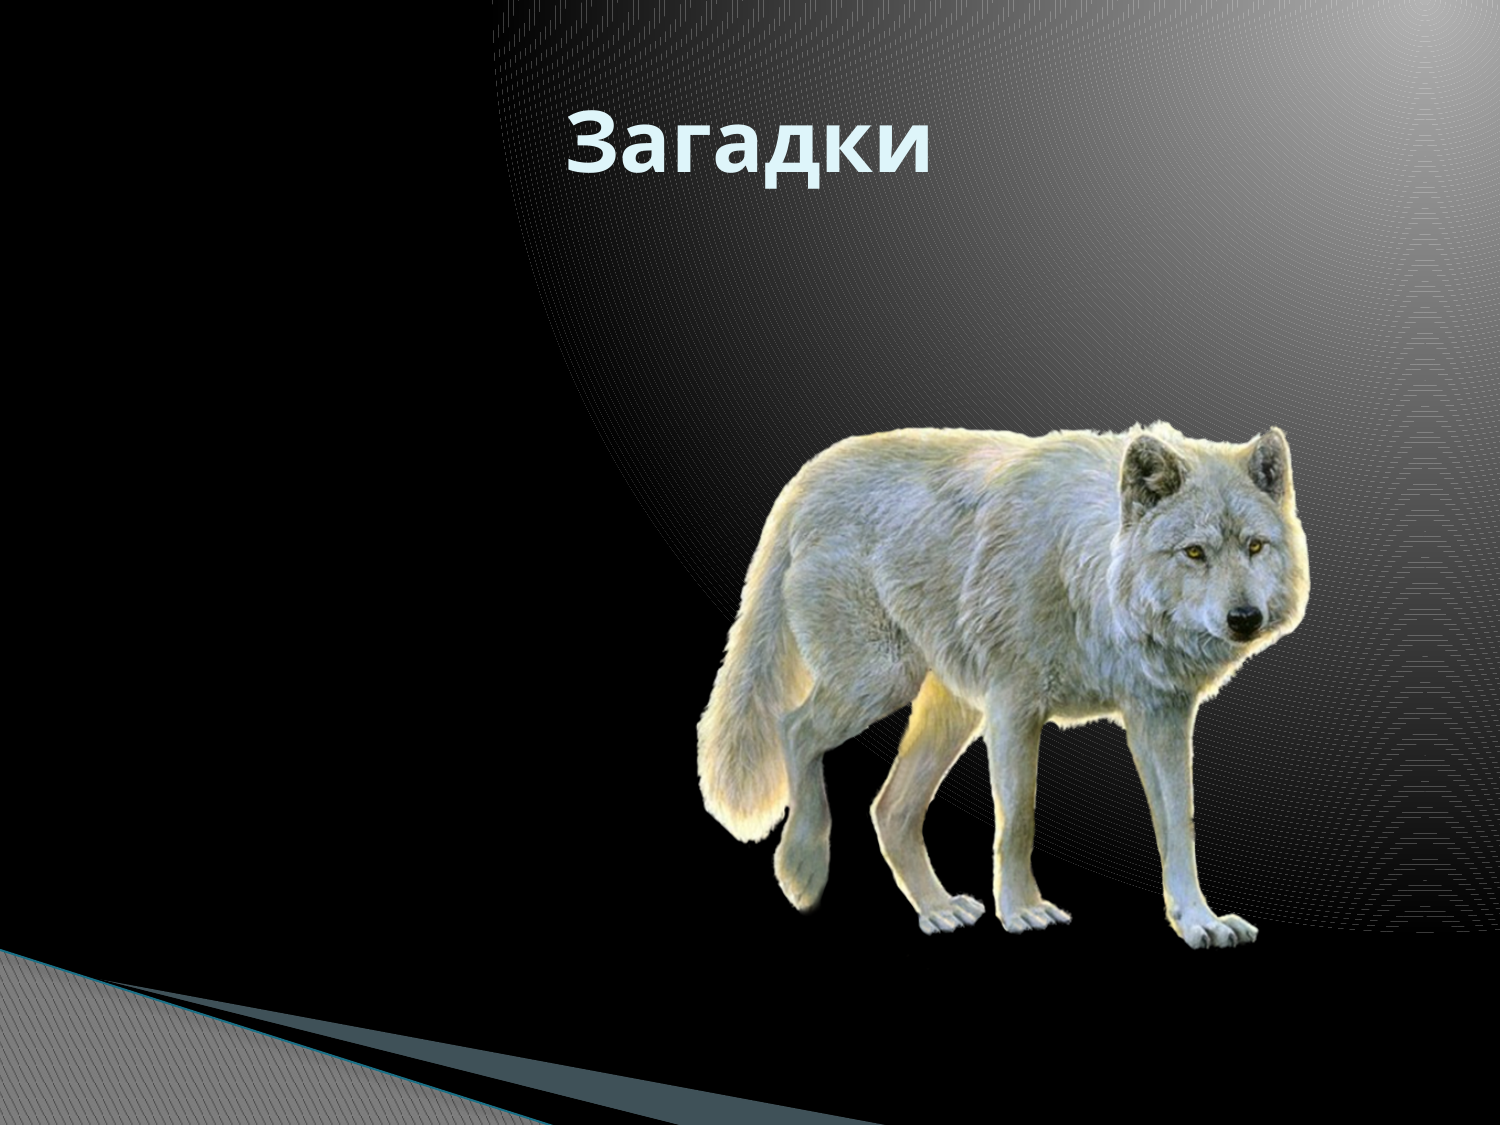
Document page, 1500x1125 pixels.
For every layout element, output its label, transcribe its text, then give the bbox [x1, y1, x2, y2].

text_box Кто зимой холодной Ходит злой, голодный? [147, 262, 725, 638]
picture [0, 952, 543, 1125]
title Загадки [75, 45, 1425, 233]
picture [612, 312, 1441, 1003]
